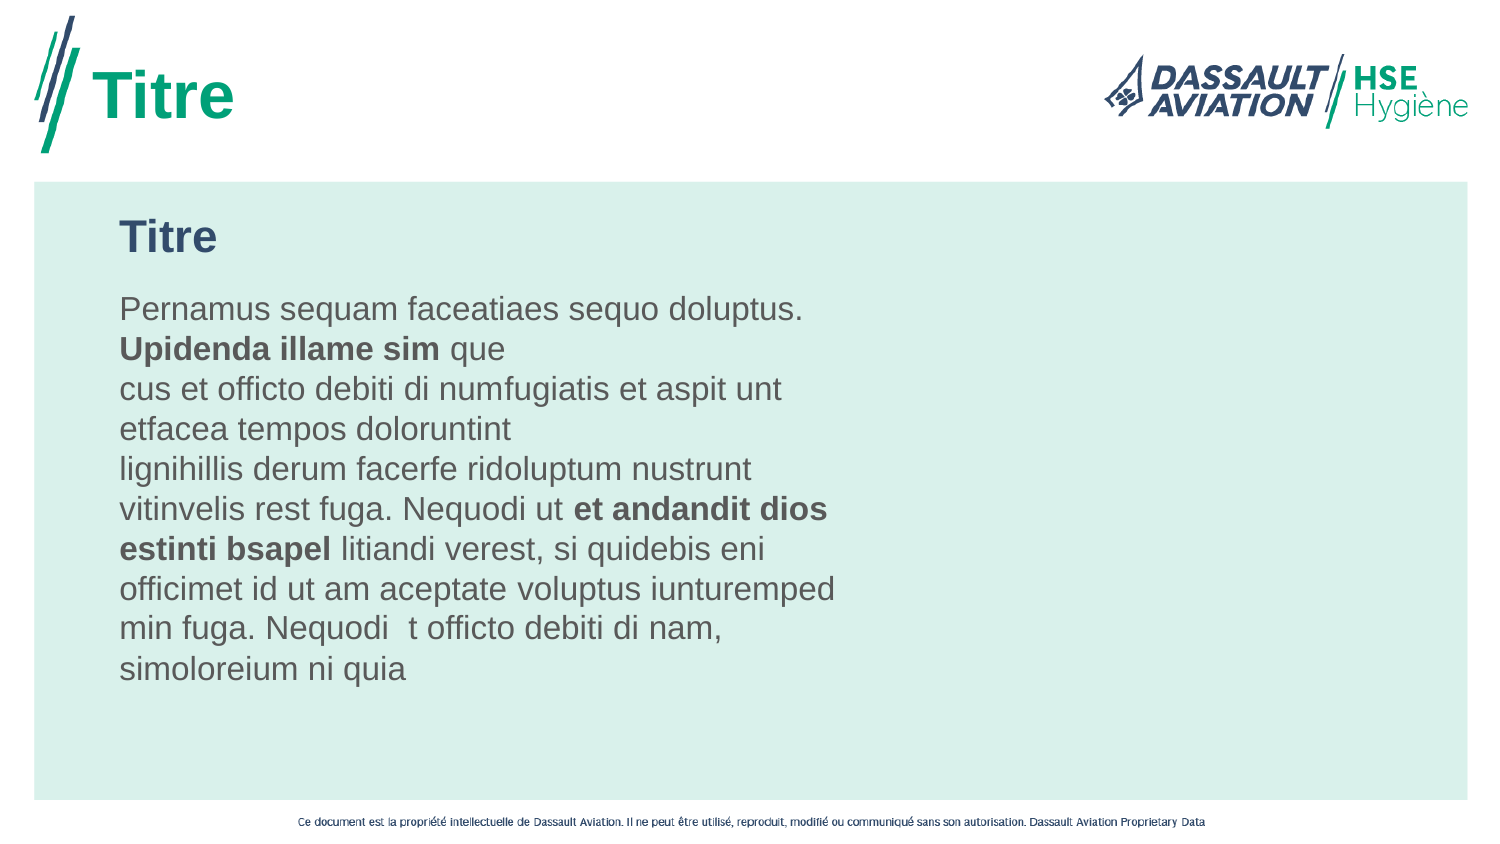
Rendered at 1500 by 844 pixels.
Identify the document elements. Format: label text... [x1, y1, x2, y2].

text_box Pernamus sequam faceatiaes sequo doluptus. Upidenda illame sim que cus et officto debiti di numfugiatis et aspit unt etfacea tempos doloruntint lignihillis derum facerfe ridoluptum nustrunt vitinvelis rest fuga. Nequodi ut et andandit dios estinti bsapel litiandi verest, si quidebis eni officimet id ut am aceptate voluptus iunturemped min fuga. Nequodi t officto debiti di nam, simoloreium ni quia [104, 280, 892, 694]
text_box Titre [104, 199, 1255, 269]
text_box Titre [77, 44, 251, 140]
picture [0, 0, 1500, 844]
